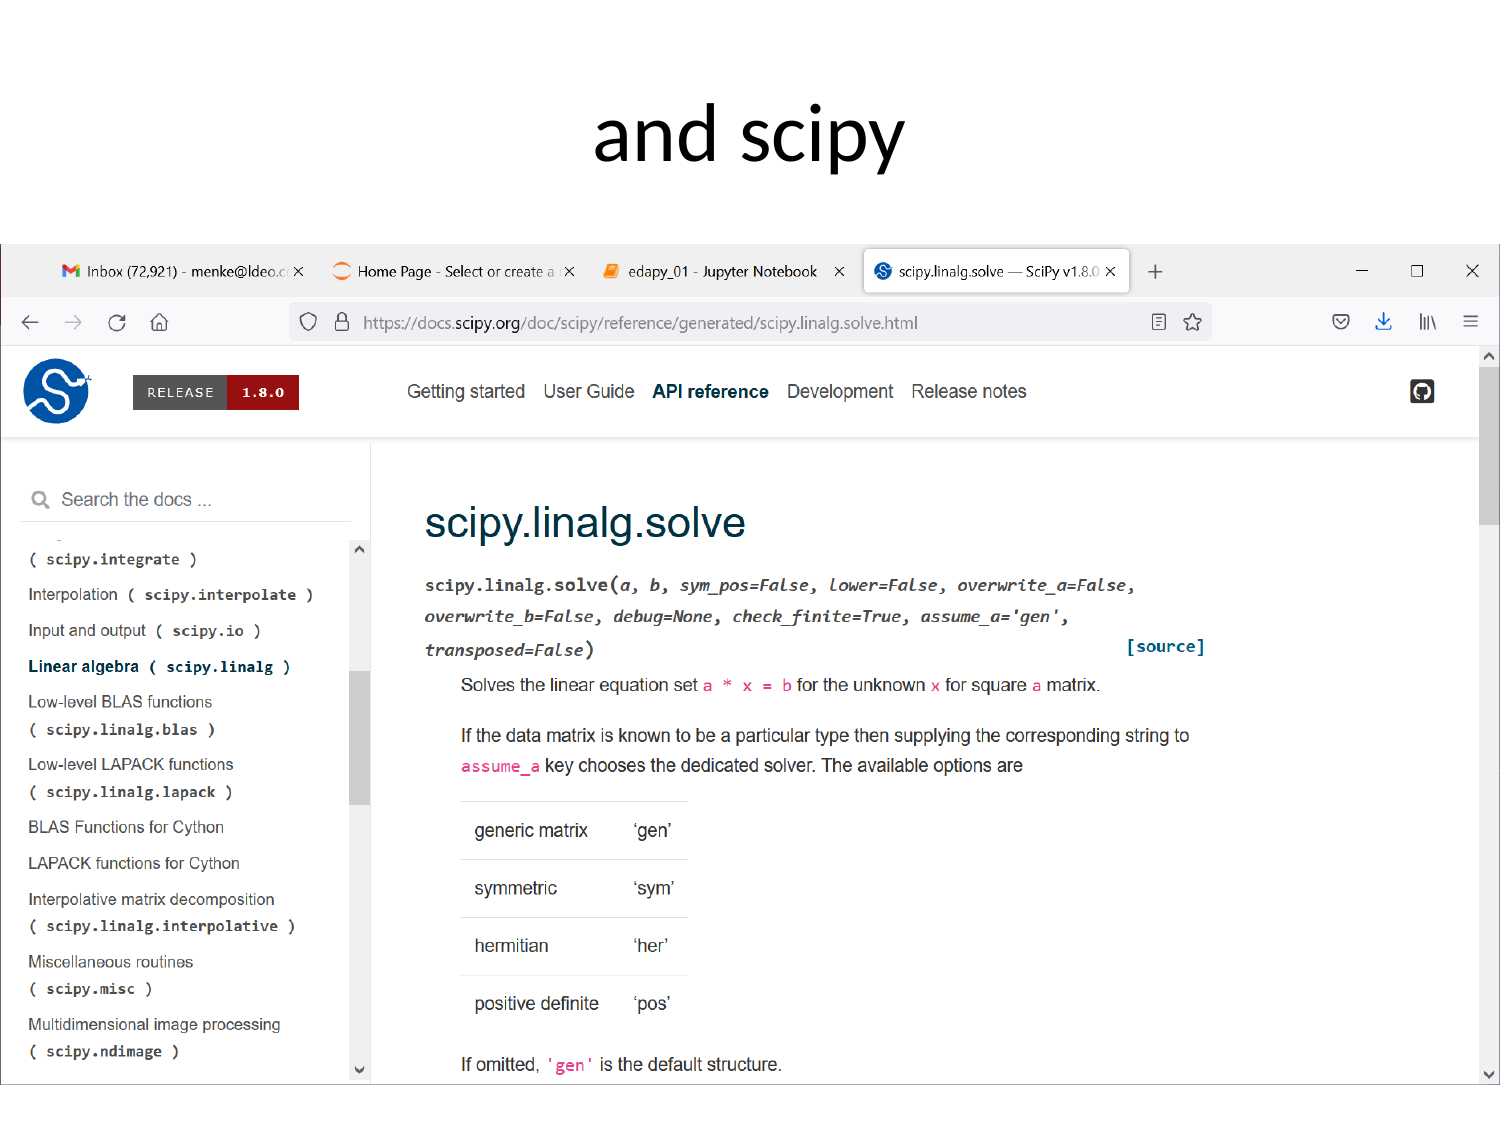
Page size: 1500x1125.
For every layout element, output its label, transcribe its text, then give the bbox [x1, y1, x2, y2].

picture [0, 244, 1500, 1086]
title and scipy [75, 34, 1425, 223]
